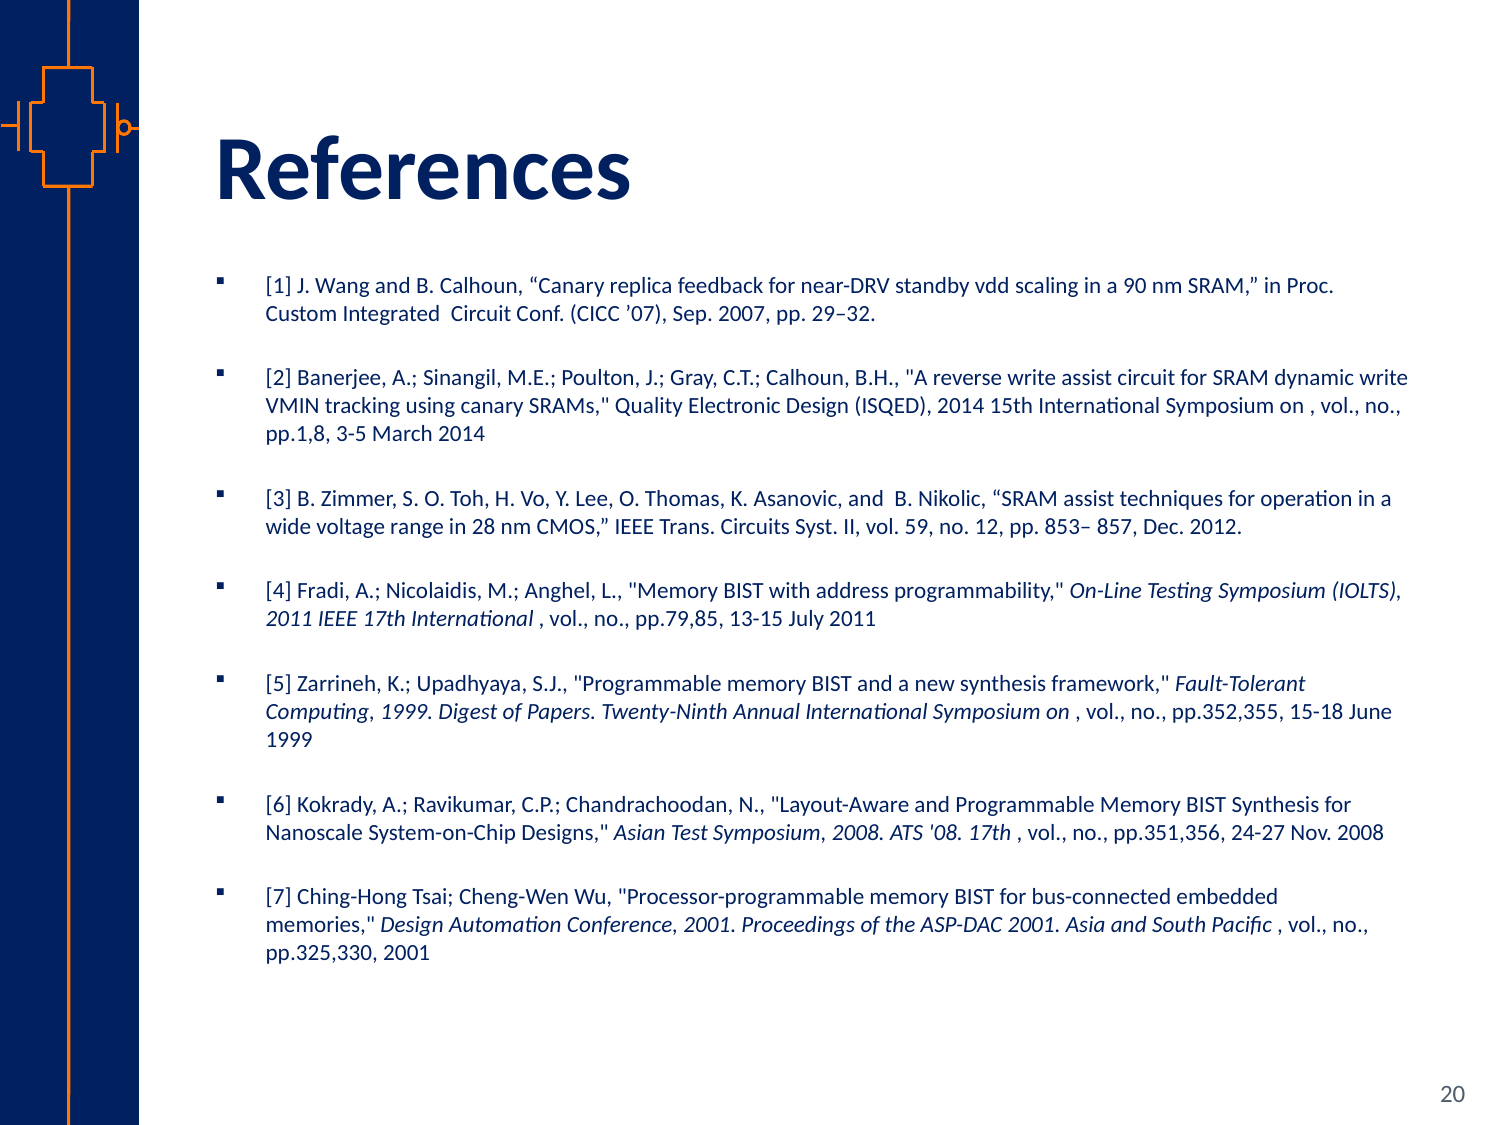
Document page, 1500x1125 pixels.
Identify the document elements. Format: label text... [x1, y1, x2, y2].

slide_number 20 [1425, 1062, 1488, 1123]
title References [200, 37, 1388, 225]
list [1] J. Wang and B. Calhoun, “Canary replica feedback for near-DRV standby vdd scaling in a 90 nm SRAM,” in Proc. Custom Integrated Circuit Conf. (CICC ’07), Sep. 2007, pp. 29–32. [2] Banerjee, A.; Sinangil, M.E.; Poulton, J.; Gray, C.T.; Calhoun, B.H., "A reverse write assist circuit for SRAM dynamic write VMIN tracking using canary SRAMs," Quality Electronic Design (ISQED), 2014 15th International Symposium on , vol., no., pp.1,8, 3-5 March 2014 [3] B. Zimmer, S. O. Toh, H. Vo, Y. Lee, O. Thomas, K. Asanovic, and B. Nikolic, “SRAM assist techniques for operation in a wide voltage range in 28 nm CMOS,” IEEE Trans. Circuits Syst. II, vol. 59, no. 12, pp. 853– 857, Dec. 2012. [4] Fradi, A.; Nicolaidis, M.; Anghel, L., "Memory BIST with address programmability," On-Line Testing Symposium (IOLTS), 2011 IEEE 17th International , vol., no., pp.79,85, 13-15 July 2011 [5] Zarrineh, K.; Upadhyaya, S.J., "Programmable memory BIST and a new synthesis framework," Fault-Tolerant Computing, 1999. Digest of Papers. Twenty-Ninth Annual International Symposium on , vol., no., pp.352,355, 15-18 June 1999 [6] Kokrady, A.; Ravikumar, C.P.; Chandrachoodan, N., "Layout-Aware and Programmable Memory BIST Synthesis for Nanoscale System-on-Chip Designs," Asian Test Symposium, 2008. ATS '08. 17th , vol., no., pp.351,356, 24-27 Nov. 2008 [7] Ching-Hong Tsai; Cheng-Wen Wu, "Processor-programmable memory BIST for bus-connected embedded memories," Design Automation Conference, 2001. Proceedings of the ASP-DAC 2001. Asia and South Pacific , vol., no., pp.325,330, 2001 [200, 262, 1425, 988]
